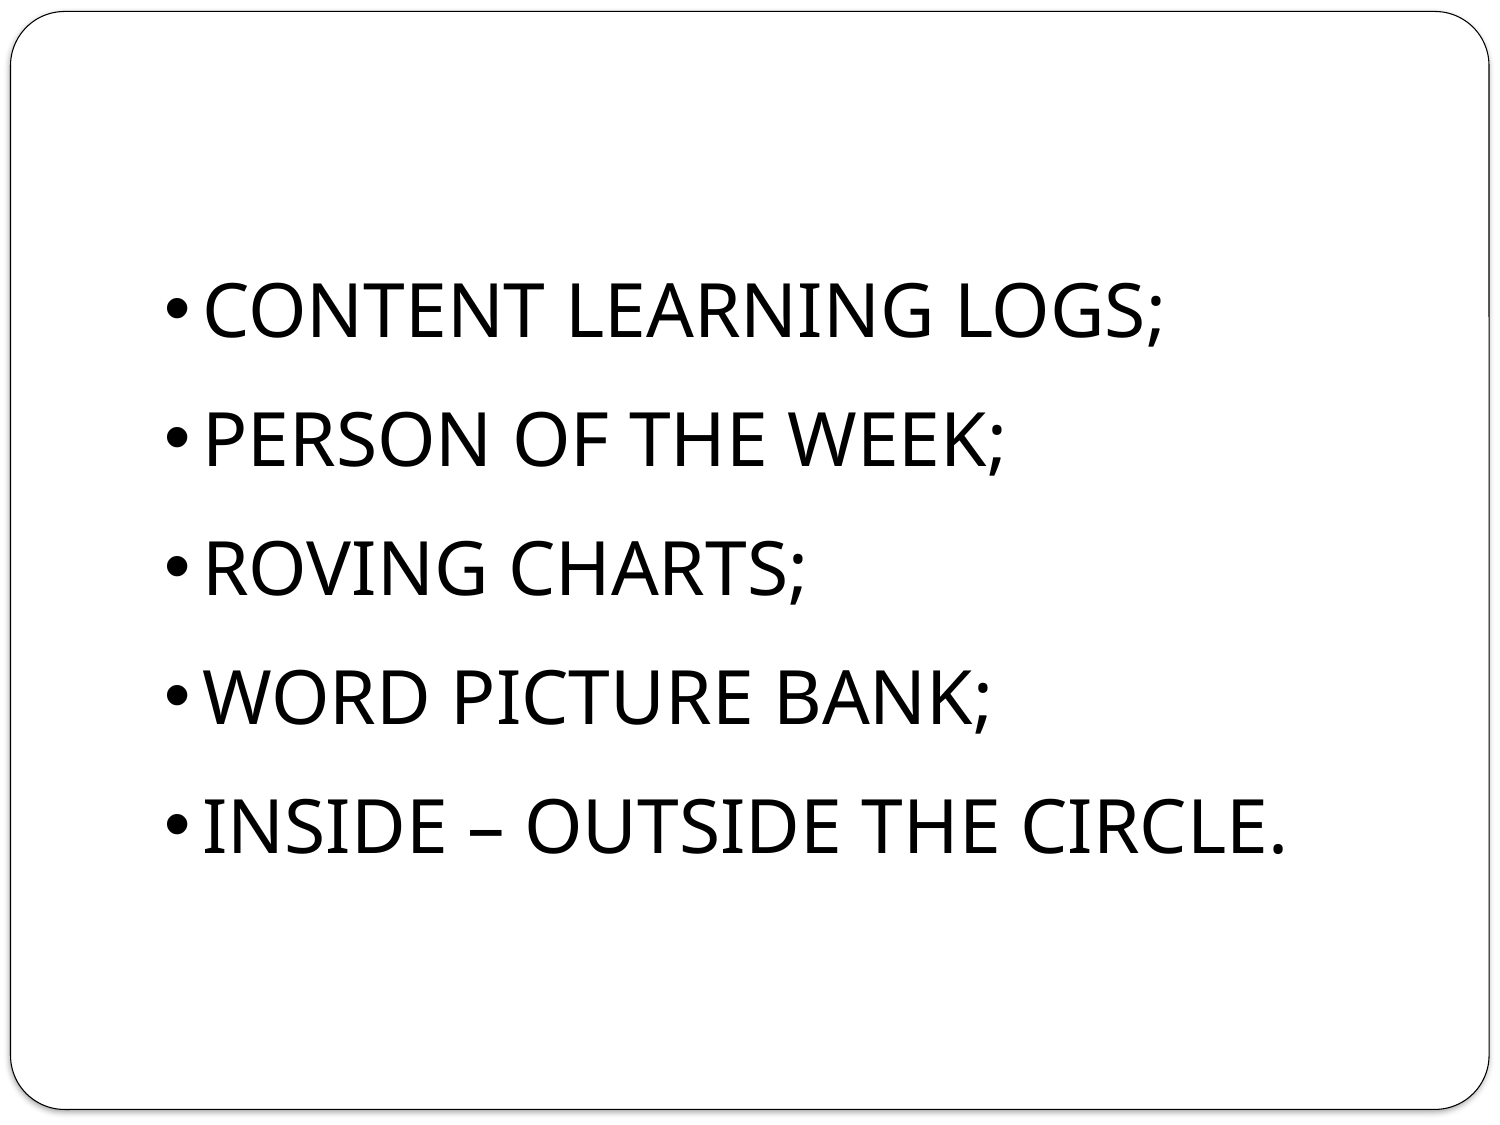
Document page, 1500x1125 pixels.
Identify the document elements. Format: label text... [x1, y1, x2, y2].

list Content learning logs; Person of the week; Roving charts; Word picture bank; Inside – outside the circle. [150, 237, 1425, 988]
